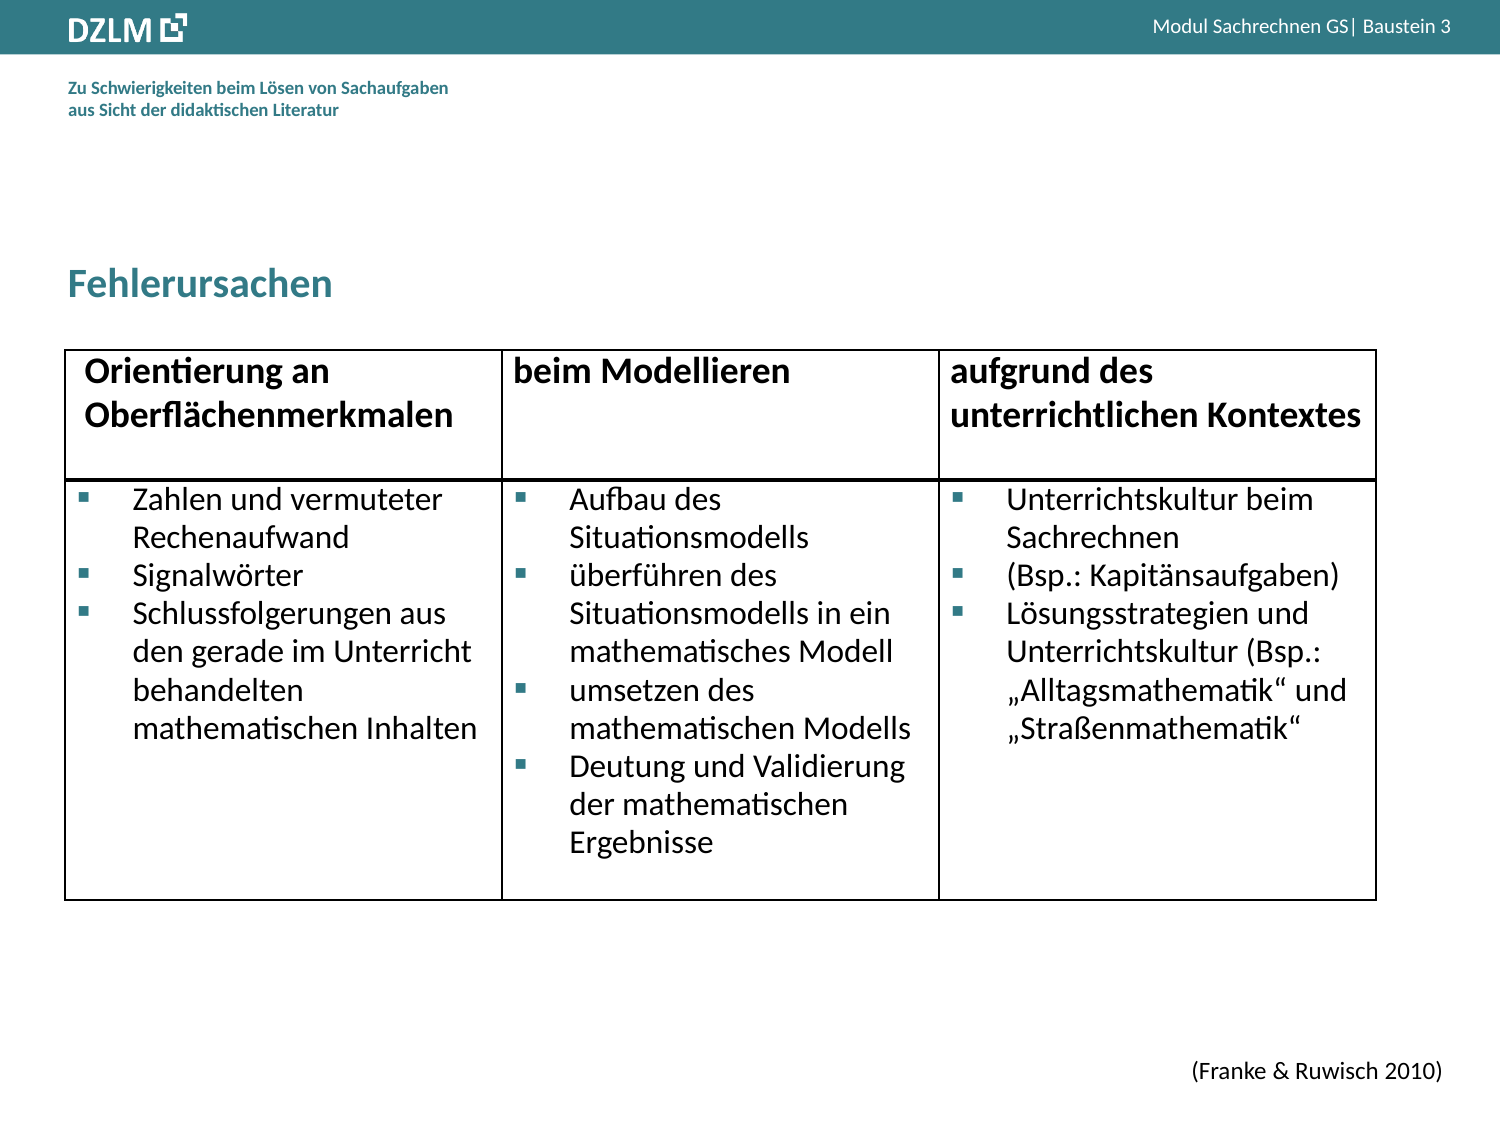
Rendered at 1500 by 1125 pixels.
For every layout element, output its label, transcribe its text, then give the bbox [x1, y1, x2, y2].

table_header Orientierung an Oberflächenmerkmalen [66, 351, 501, 478]
table_header beim Modellieren [503, 351, 938, 478]
table_header aufgrund des unterrichtlichen Kontextes [940, 351, 1375, 478]
table_cell Zahlen und vermuteter Rechenaufwand Signalwörter Schlussfolgerungen aus den gerade im Unterricht behandelten mathematischen Inhalten [66, 482, 501, 899]
text_box (Franke & Ruwisch 2010) [1176, 1046, 1459, 1092]
table_cell Aufbau des Situationsmodells überführen des Situationsmodells in ein mathematisches Modell umsetzen des mathematischen Modells Deutung und Validierung der mathematischen Ergebnisse [503, 482, 938, 899]
list Fehlerursachen [52, 255, 1404, 999]
title Zu Schwierigkeiten beim Lösen von Sachaufgaben aus Sicht der didaktischen Literatur [53, 68, 1500, 149]
table_cell Unterrichtskultur beim Sachrechnen (Bsp.: Kapitänsaufgaben) Lösungsstrategien und Unterrichtskultur (Bsp.: „Alltagsmathematik“ und „Straßenmathematik“ [940, 482, 1375, 899]
